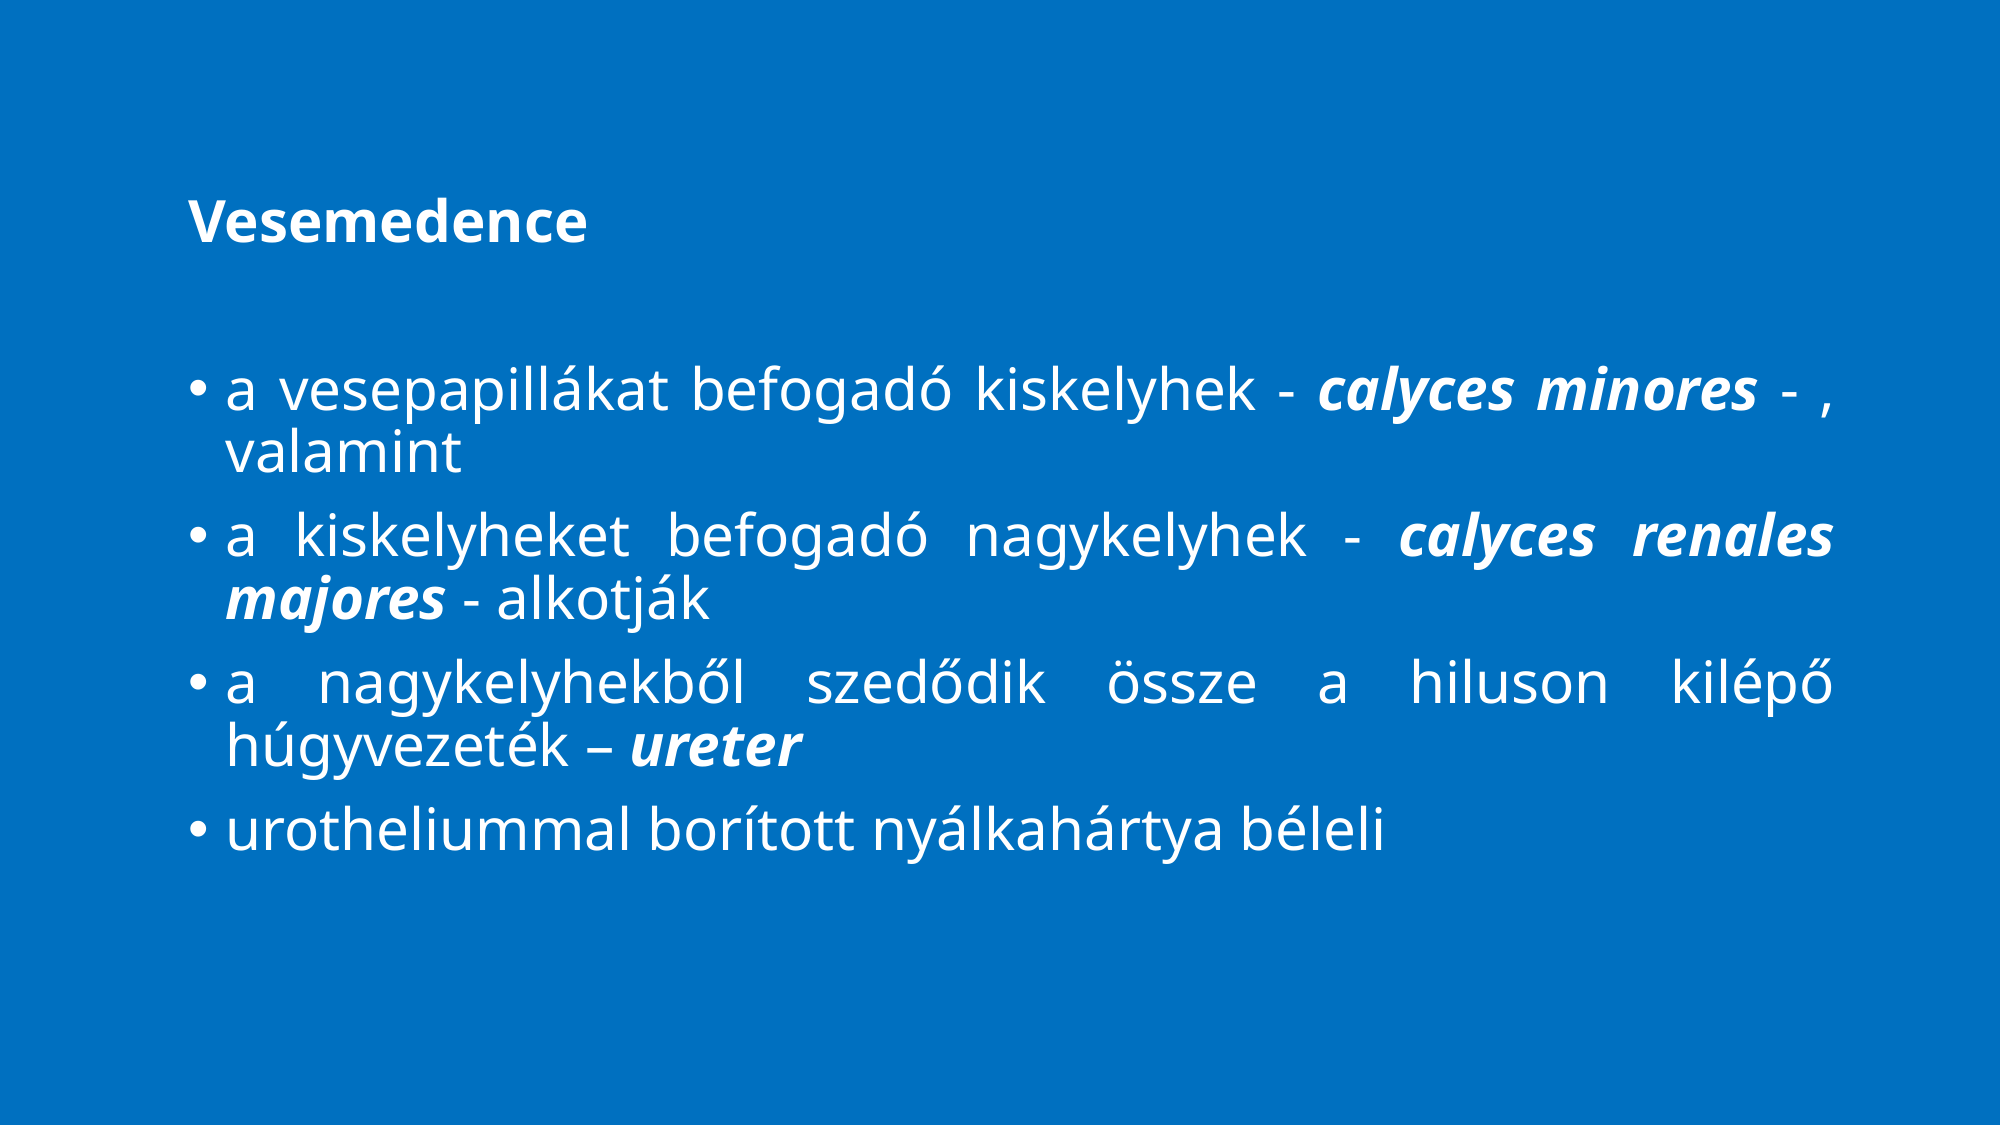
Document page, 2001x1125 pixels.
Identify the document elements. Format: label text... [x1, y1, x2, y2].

list Vesemedence a vesepapillákat befogadó kiskelyhek - calyces minores - , valamint a kiskelyheket befogadó nagykelyhek - calyces renales majores - alkotják a nagykelyhekből szedődik össze a hiluson kilépő húgyvezeték – ureter urotheliummal borított nyálkahártya béleli [173, 184, 1851, 1125]
